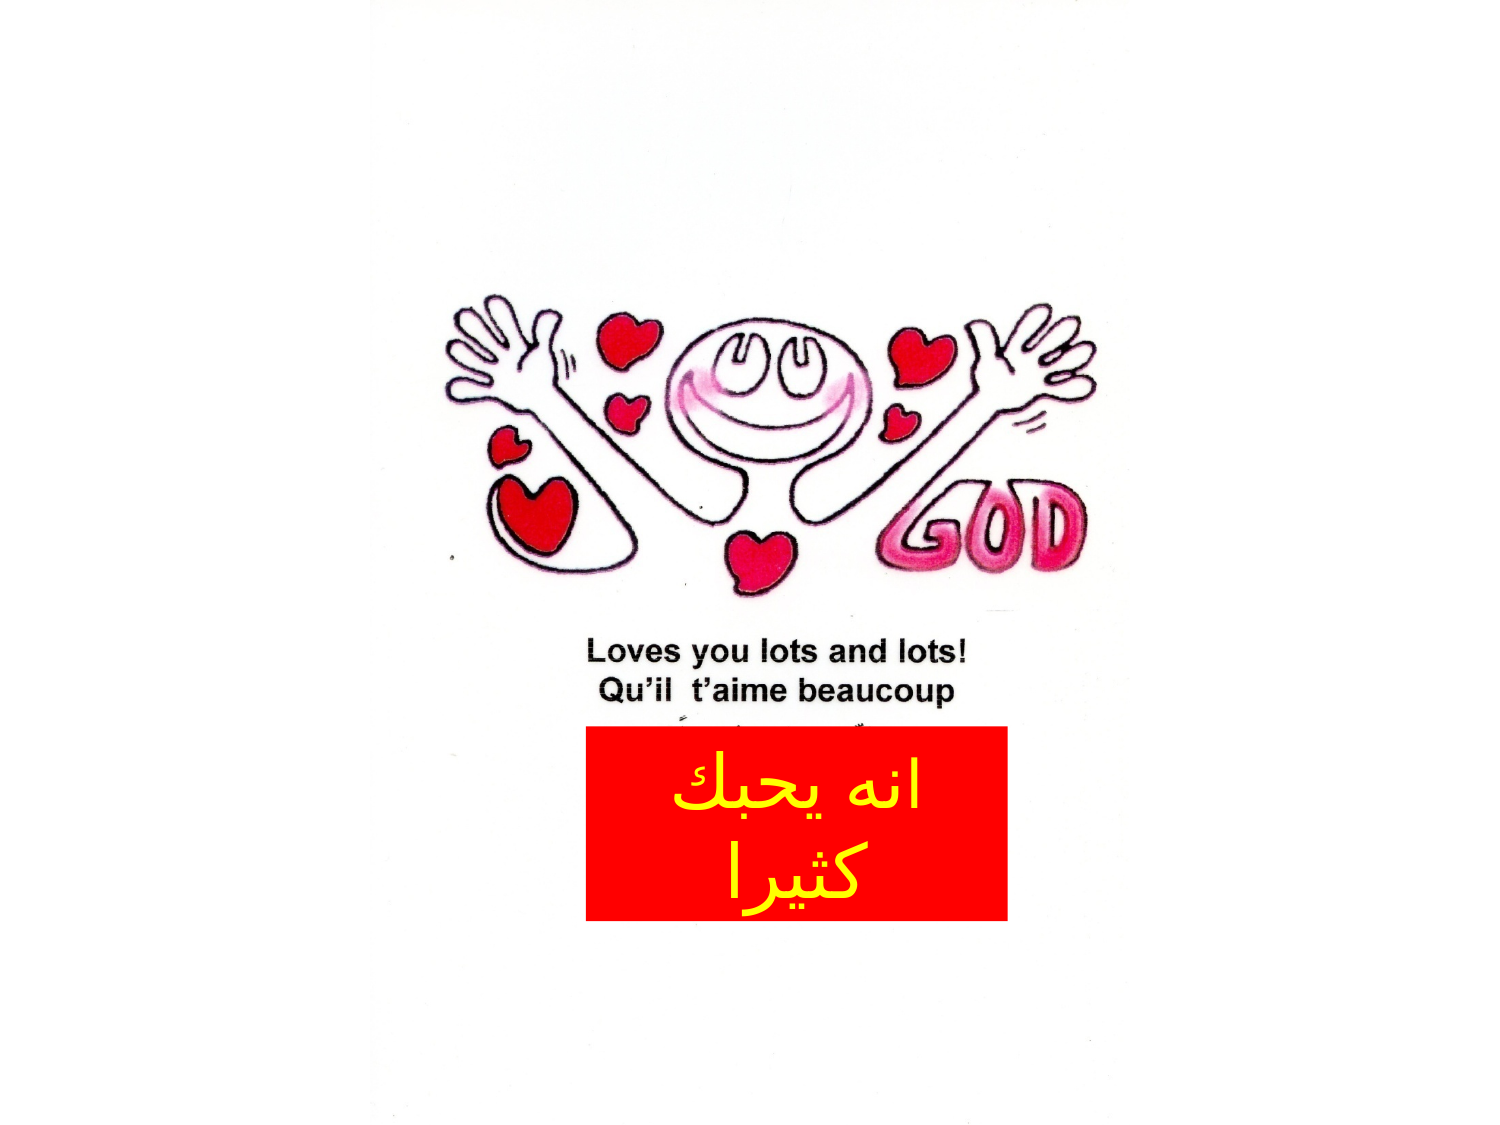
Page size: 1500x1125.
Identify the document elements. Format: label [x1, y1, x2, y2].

picture [369, 0, 1130, 1125]
